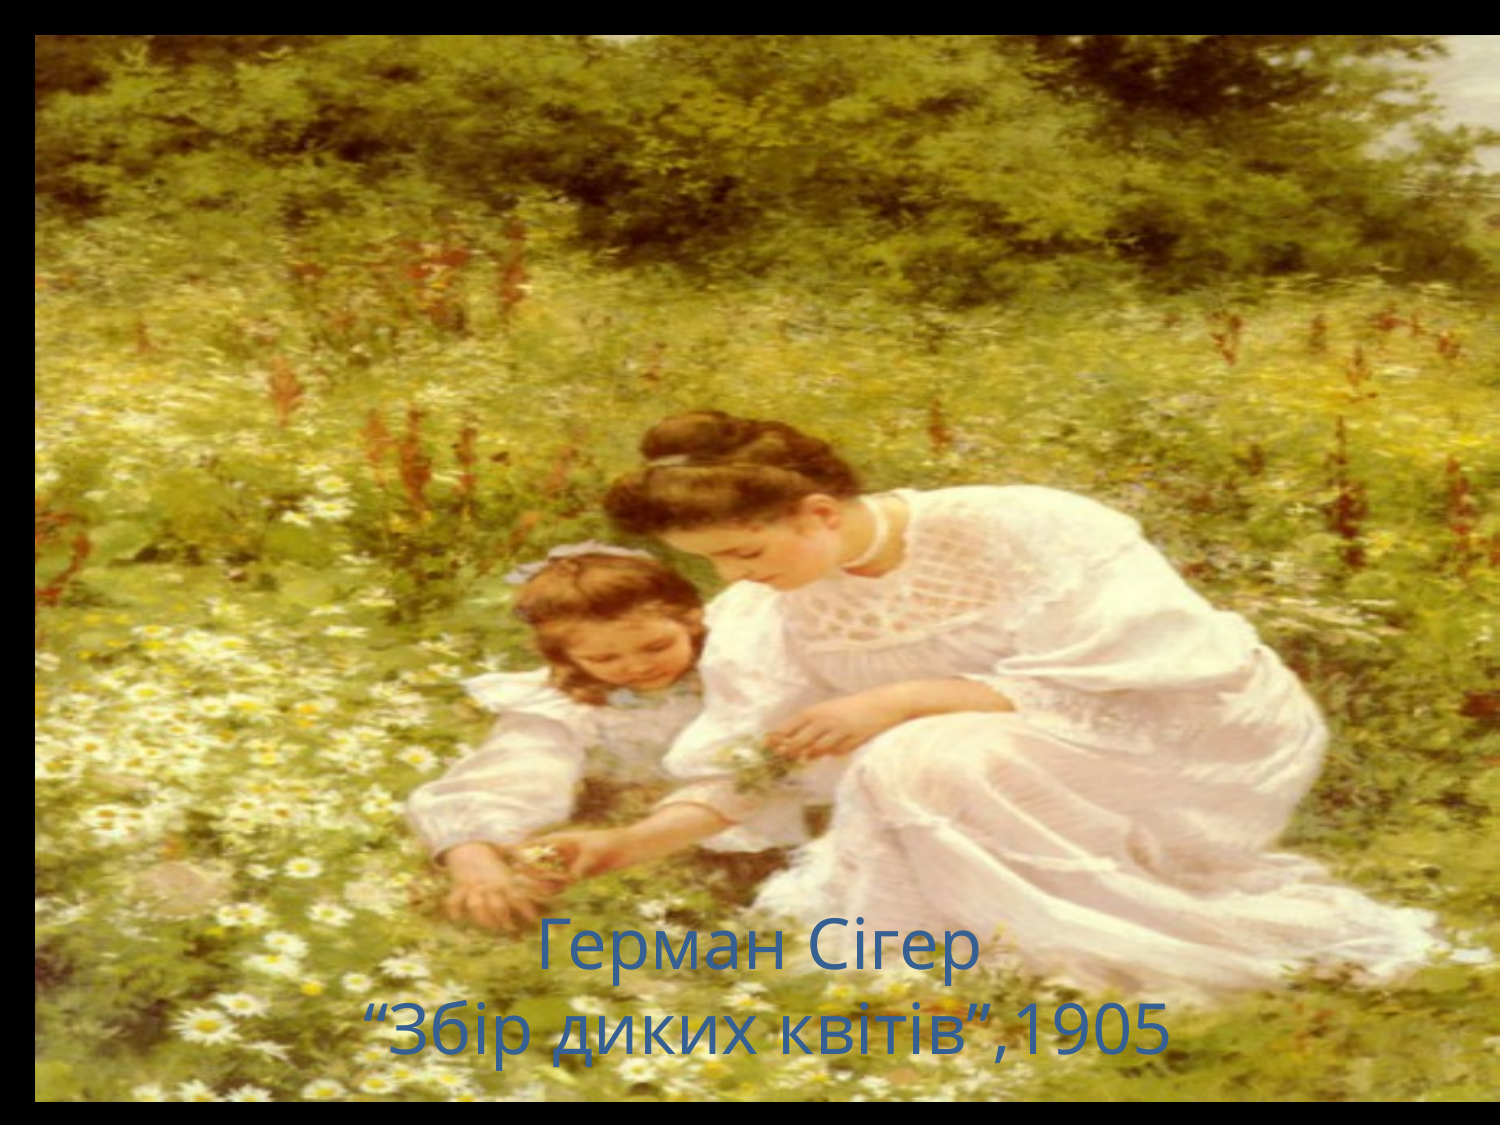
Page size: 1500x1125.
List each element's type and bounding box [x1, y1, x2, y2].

list [34, 34, 1500, 1102]
